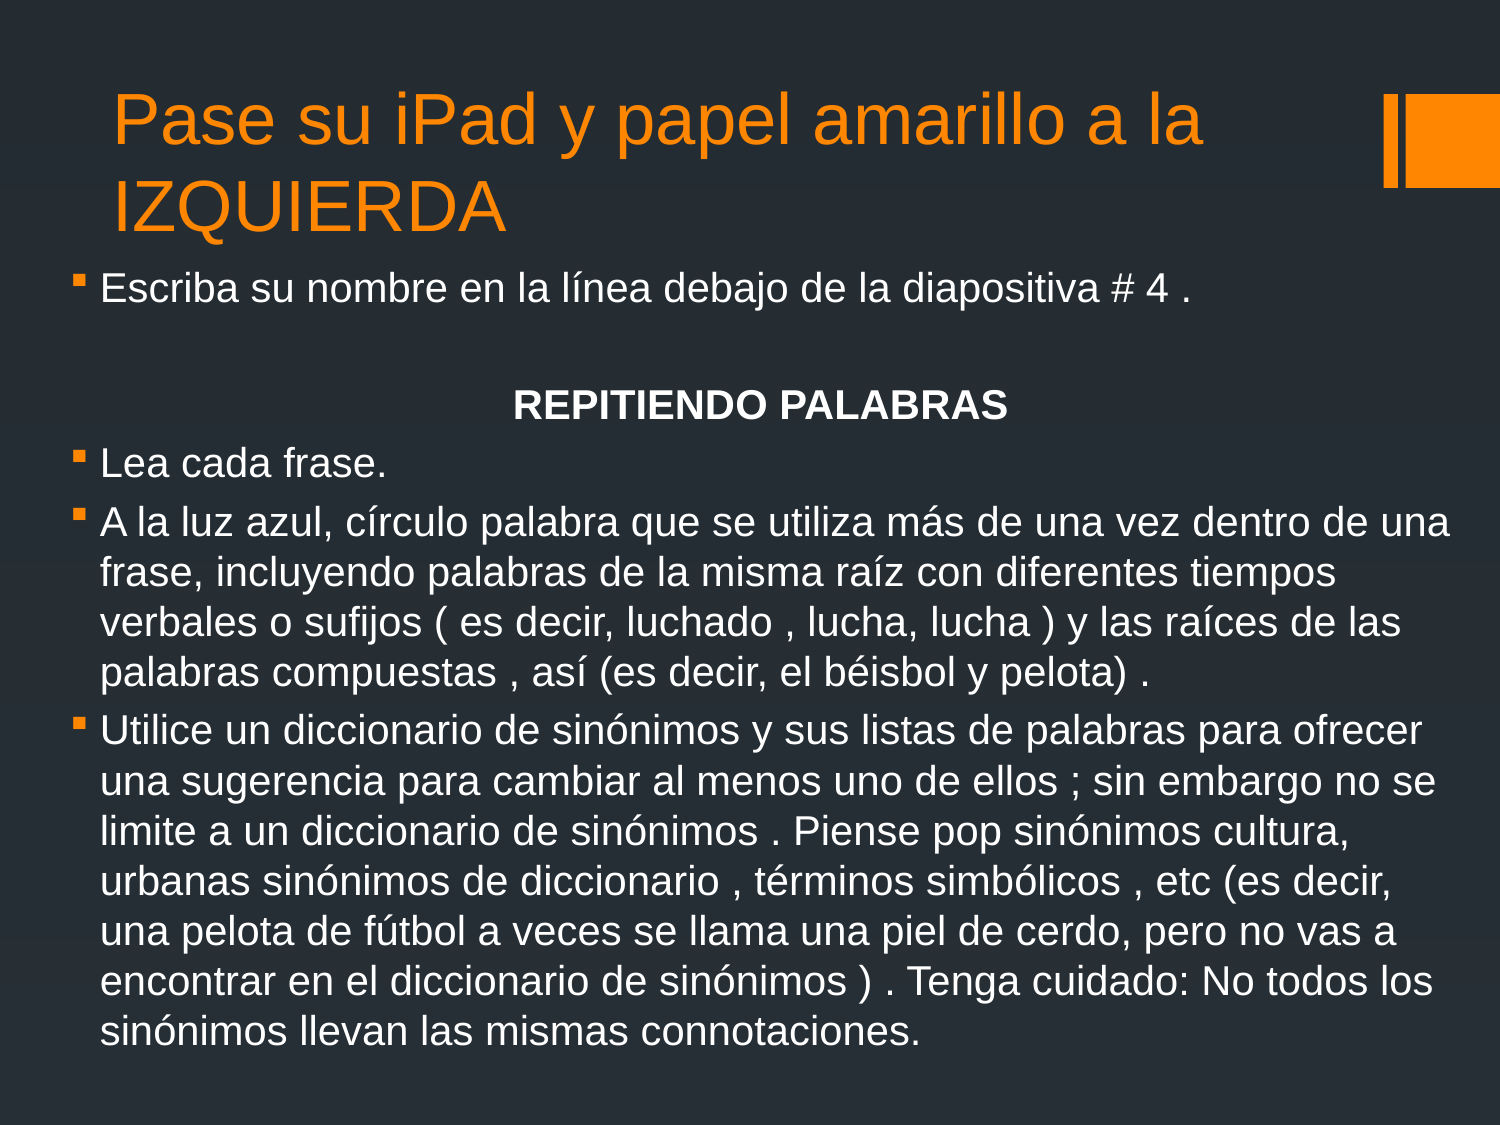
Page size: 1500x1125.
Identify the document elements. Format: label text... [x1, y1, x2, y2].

list Escriba su nombre en la línea debajo de la diapositiva # 4 . REPITIENDO PALABRAS Lea cada frase. A la luz azul, círculo palabra que se utiliza más de una vez dentro de una frase, incluyendo palabras de la misma raíz con diferentes tiempos verbales o sufijos ( es decir, luchado , lucha, lucha ) y las raíces de las palabras compuestas , así (es decir, el béisbol y pelota) . Utilice un diccionario de sinónimos y sus listas de palabras para ofrecer una sugerencia para cambiar al menos uno de ellos ; sin embargo no se limite a un diccionario de sinónimos . Piense pop sinónimos cultura, urbanas sinónimos de diccionario , términos simbólicos , etc (es decir, una pelota de fútbol a veces se llama una piel de cerdo, pero no vas a encontrar en el diccionario de sinónimos ) . Tenga cuidado: No todos los sinónimos llevan las mismas connotaciones. [47, 253, 1467, 1083]
title Pase su iPad y papel amarillo a la IZQUIERDA [97, 64, 1298, 253]
